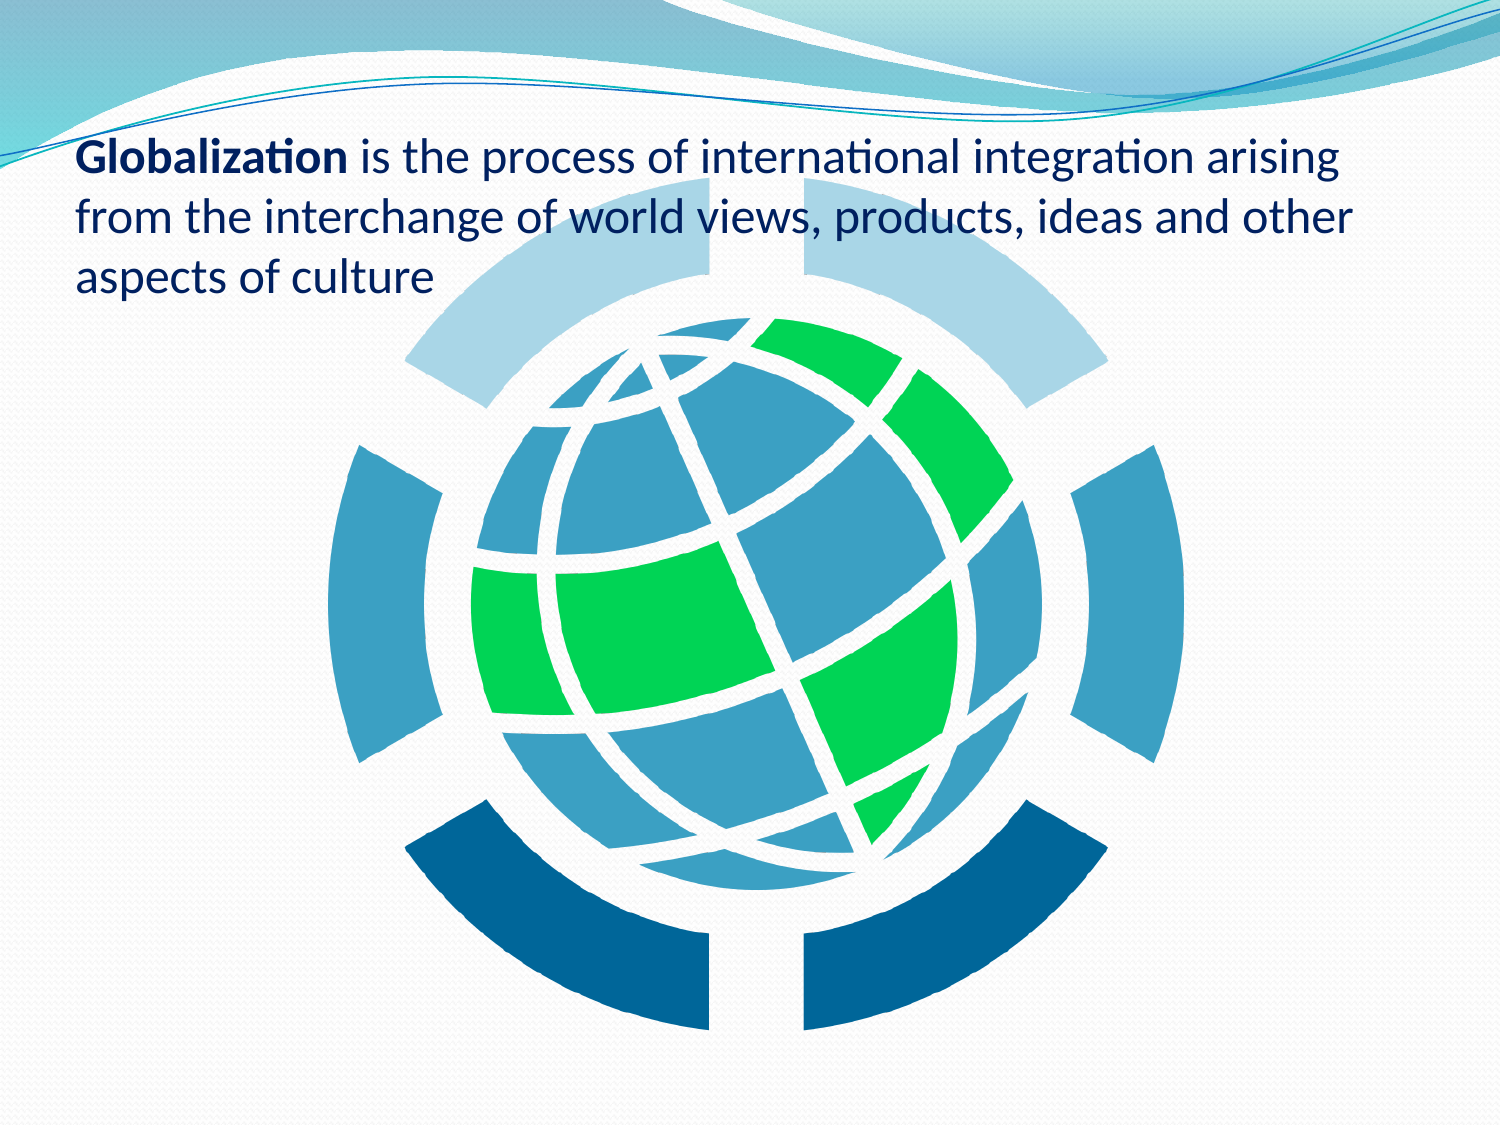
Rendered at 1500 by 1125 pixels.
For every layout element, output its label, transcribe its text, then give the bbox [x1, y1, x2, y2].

picture [327, 175, 1184, 1032]
title Globalization is the process of international integration arising from the interchange of world views, products, ideas and other aspects of culture [74, 115, 1426, 304]
